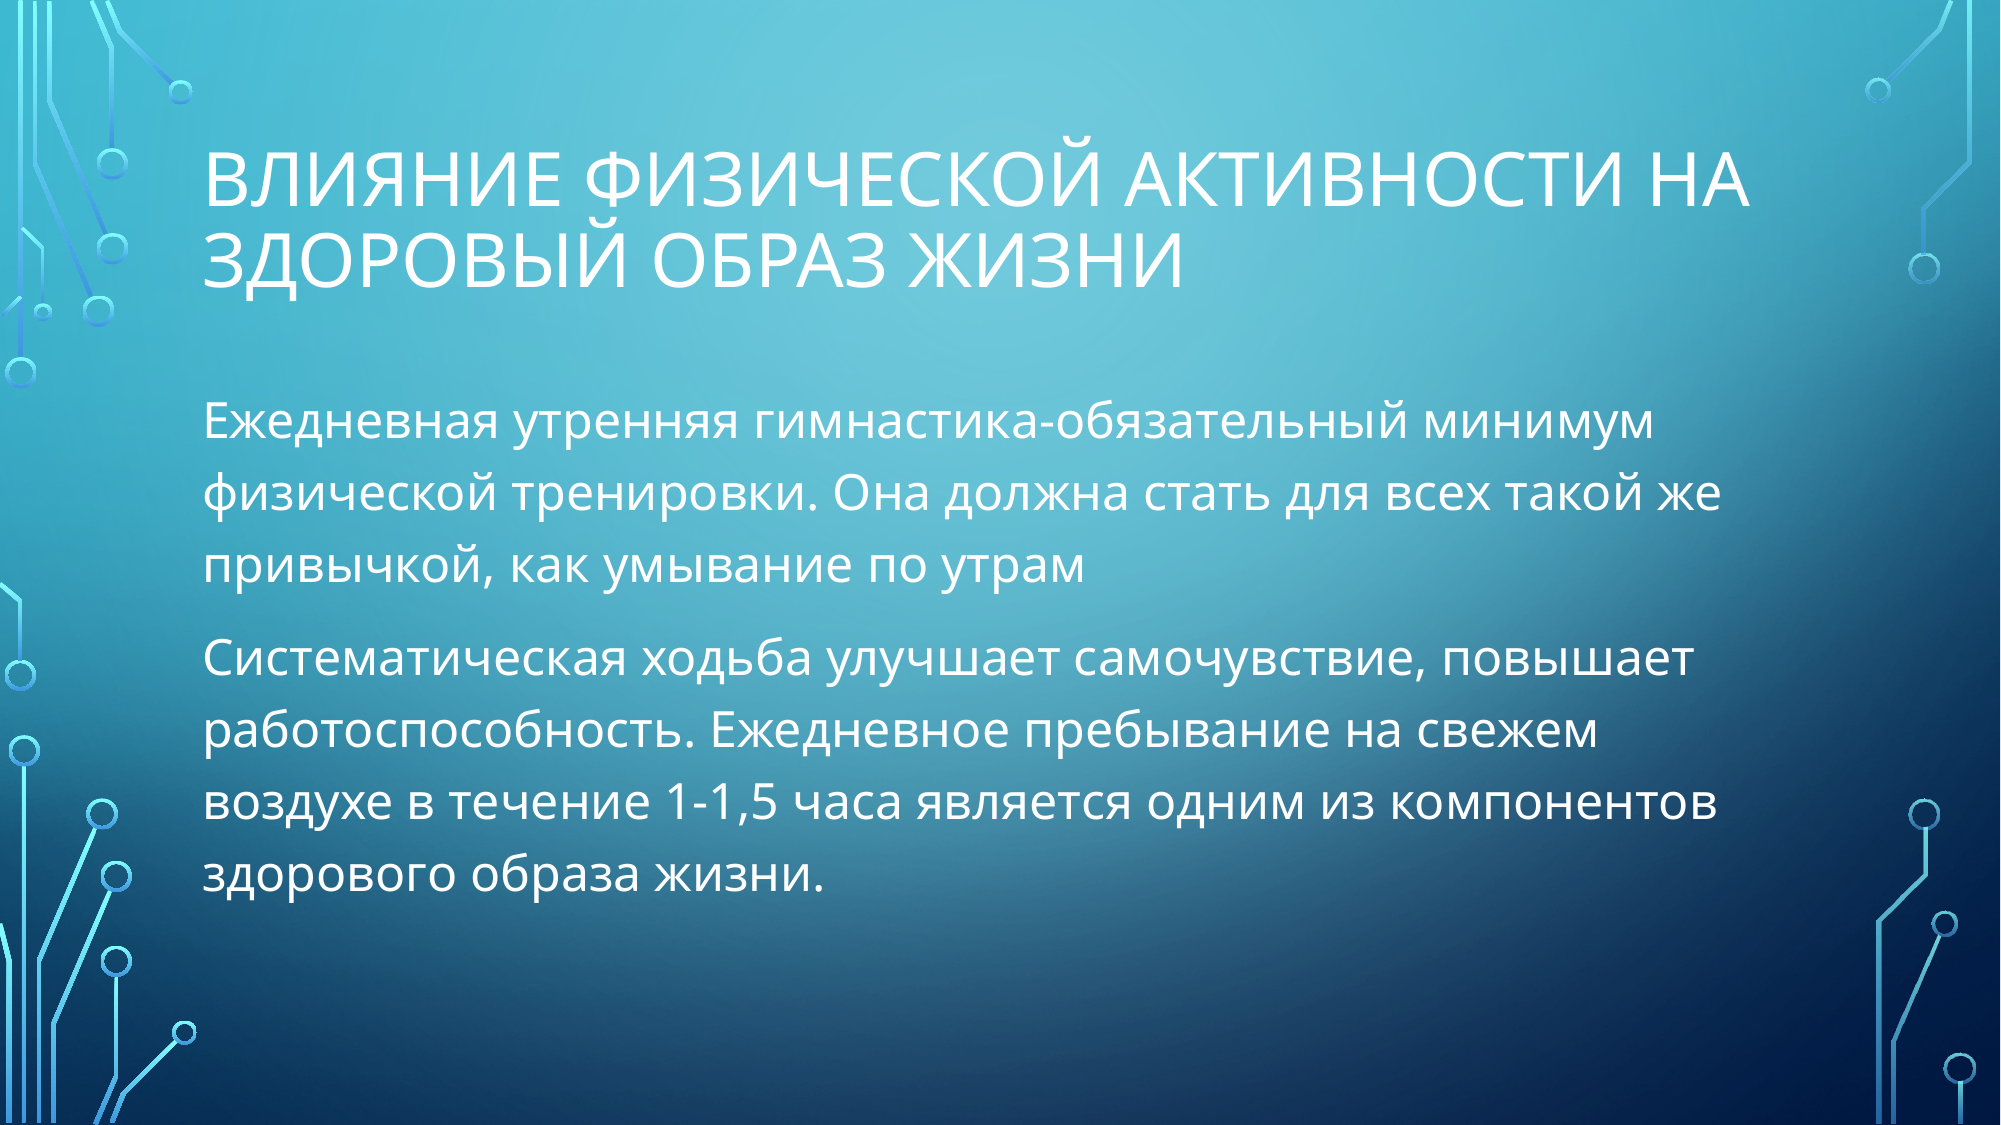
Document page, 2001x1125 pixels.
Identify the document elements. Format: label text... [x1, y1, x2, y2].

title Влияние физической активности на здоровый образ жизни [187, 101, 1813, 344]
list Ежедневная утренняя гимнастика-обязательный минимум физической тренировки. Она должна стать для всех такой же привычкой, как умывание по утрам Систематическая ходьба улучшает самочувствие, повышает работоспособность. Ежедневное пребывание на свежем воздухе в течение 1-1,5 часа является одним из компонентов здорового образа жизни. [187, 369, 1813, 950]
